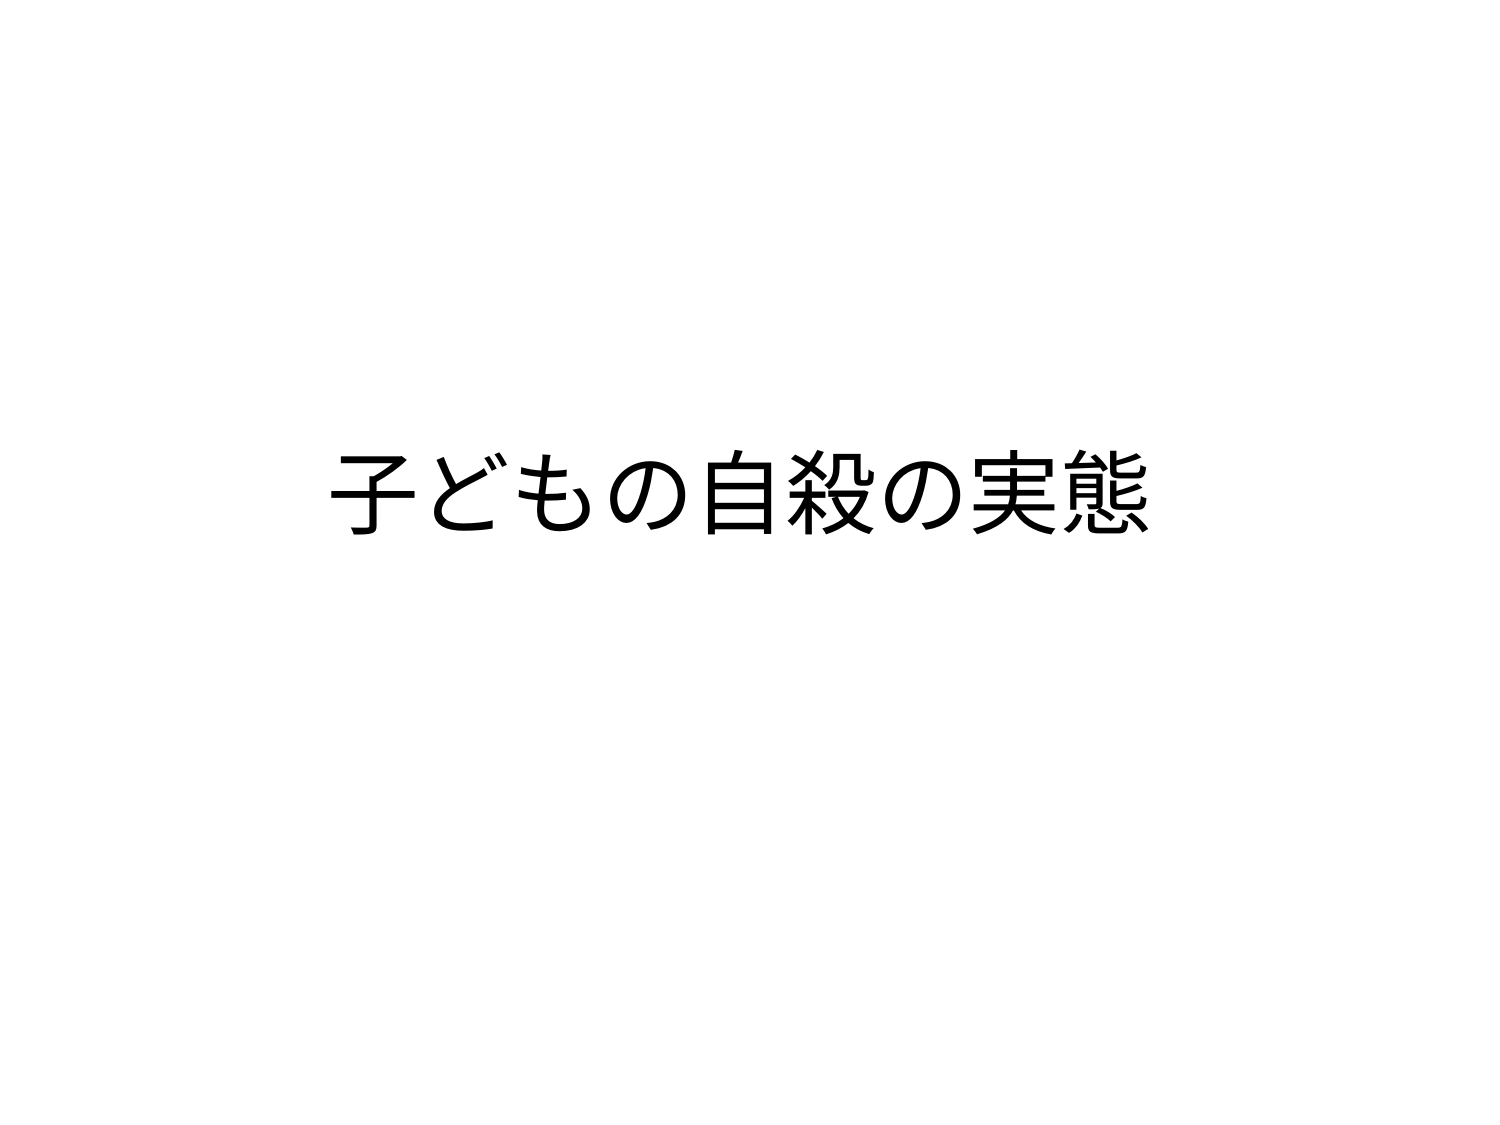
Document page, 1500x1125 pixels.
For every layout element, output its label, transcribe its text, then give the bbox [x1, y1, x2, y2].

title 子どもの自殺の実態 [64, 397, 1415, 585]
